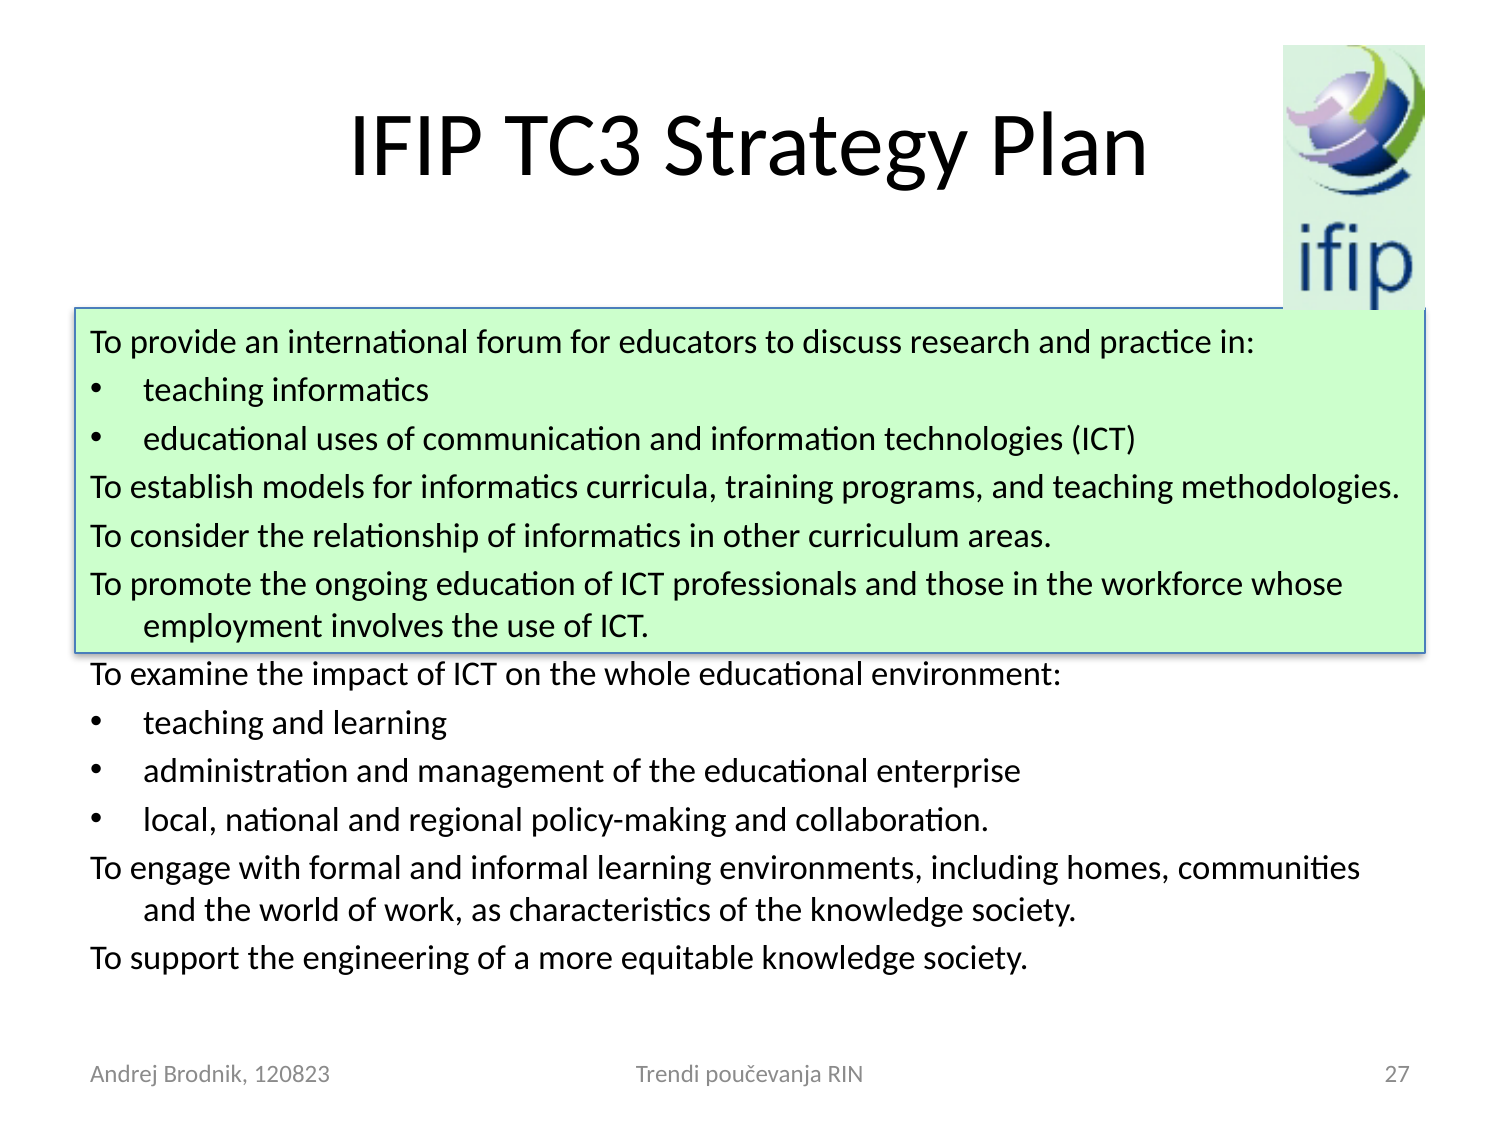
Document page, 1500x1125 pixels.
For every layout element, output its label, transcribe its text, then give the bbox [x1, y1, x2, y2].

picture [1283, 44, 1426, 310]
list To provide an international forum for educators to discuss research and practice in: teaching informatics educational uses of communication and information technologies (ICT) To establish models for informatics curricula, training programs, and teaching methodologies. To consider the relationship of informatics in other curriculum areas. To promote the ongoing education of ICT professionals and those in the workforce whose employment involves the use of ICT. To examine the impact of ICT on the whole educational environment: teaching and learning administration and management of the educational enterprise local, national and regional policy-making and collaboration. To engage with formal and informal learning environments, including homes, communities and the world of work, as characteristics of the knowledge society. To support the engineering of a more equitable knowledge society. [75, 262, 1425, 1005]
title IFIP TC3 Strategy Plan [75, 45, 1281, 233]
slide_number 26 [1074, 1042, 1425, 1103]
slide_number Andrej Brodnik, 120823 [75, 1042, 425, 1103]
footer Trendi poučevanja RIN [512, 1042, 988, 1103]
